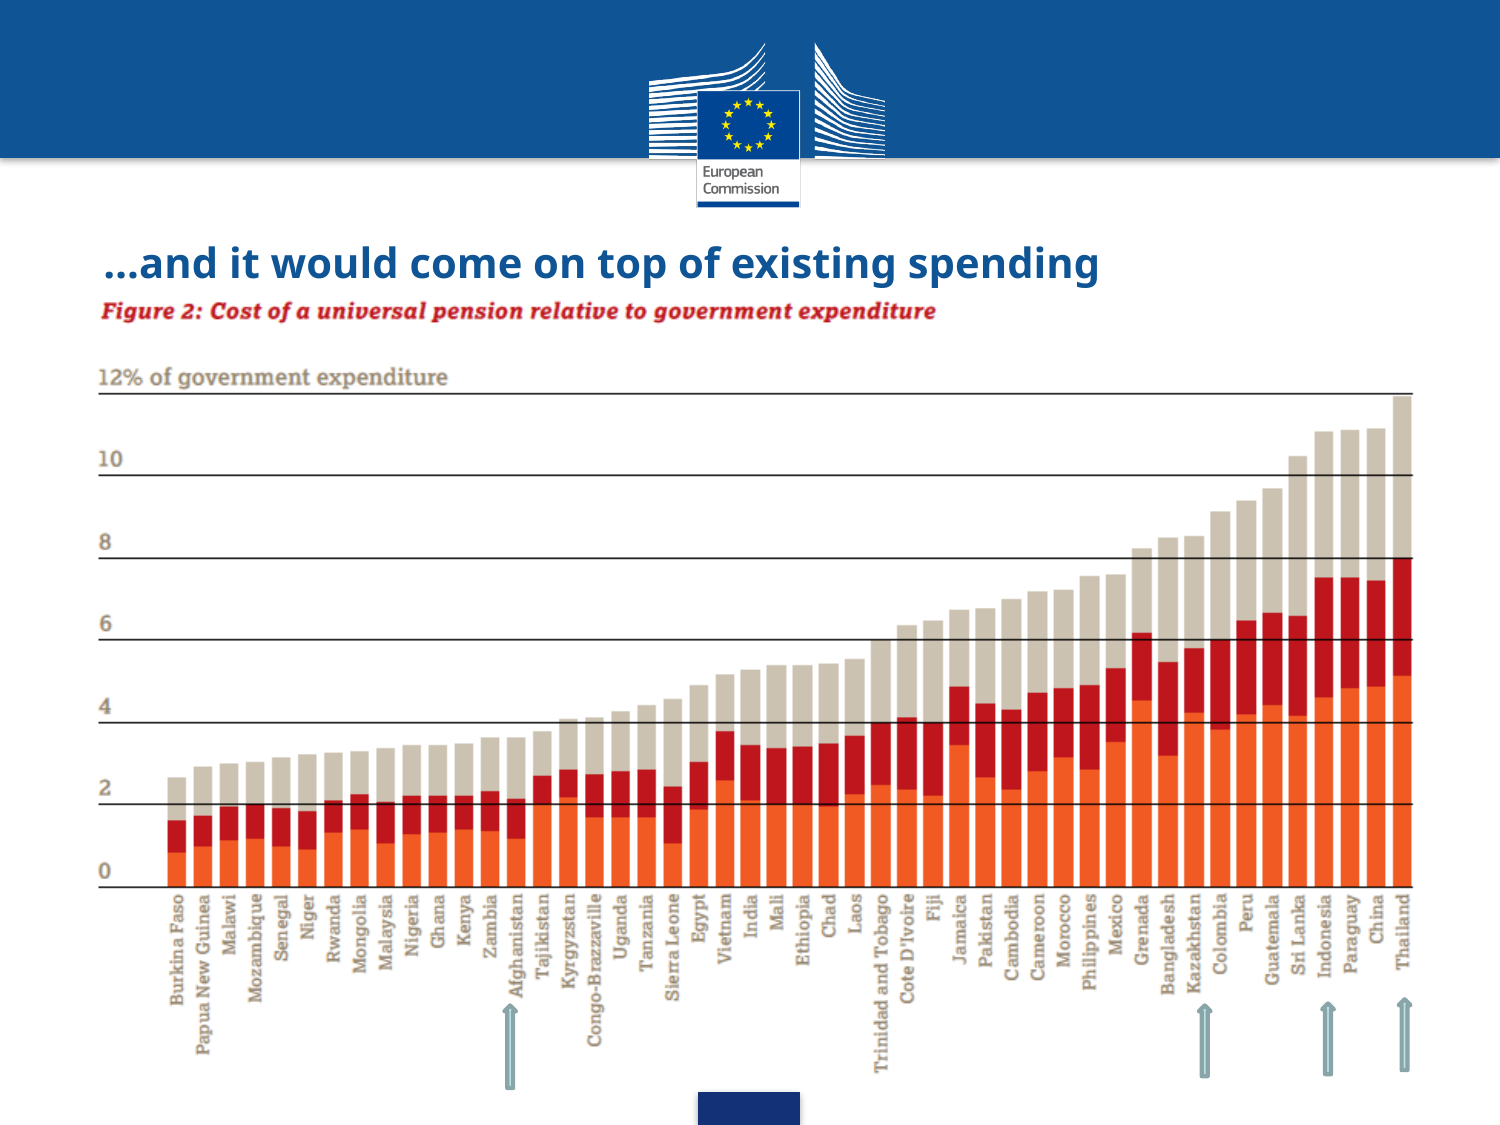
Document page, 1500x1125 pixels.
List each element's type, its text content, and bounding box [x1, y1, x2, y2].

picture [88, 298, 1448, 1085]
picture [649, 42, 885, 184]
title …and it would come on top of existing spending [29, 184, 1380, 339]
